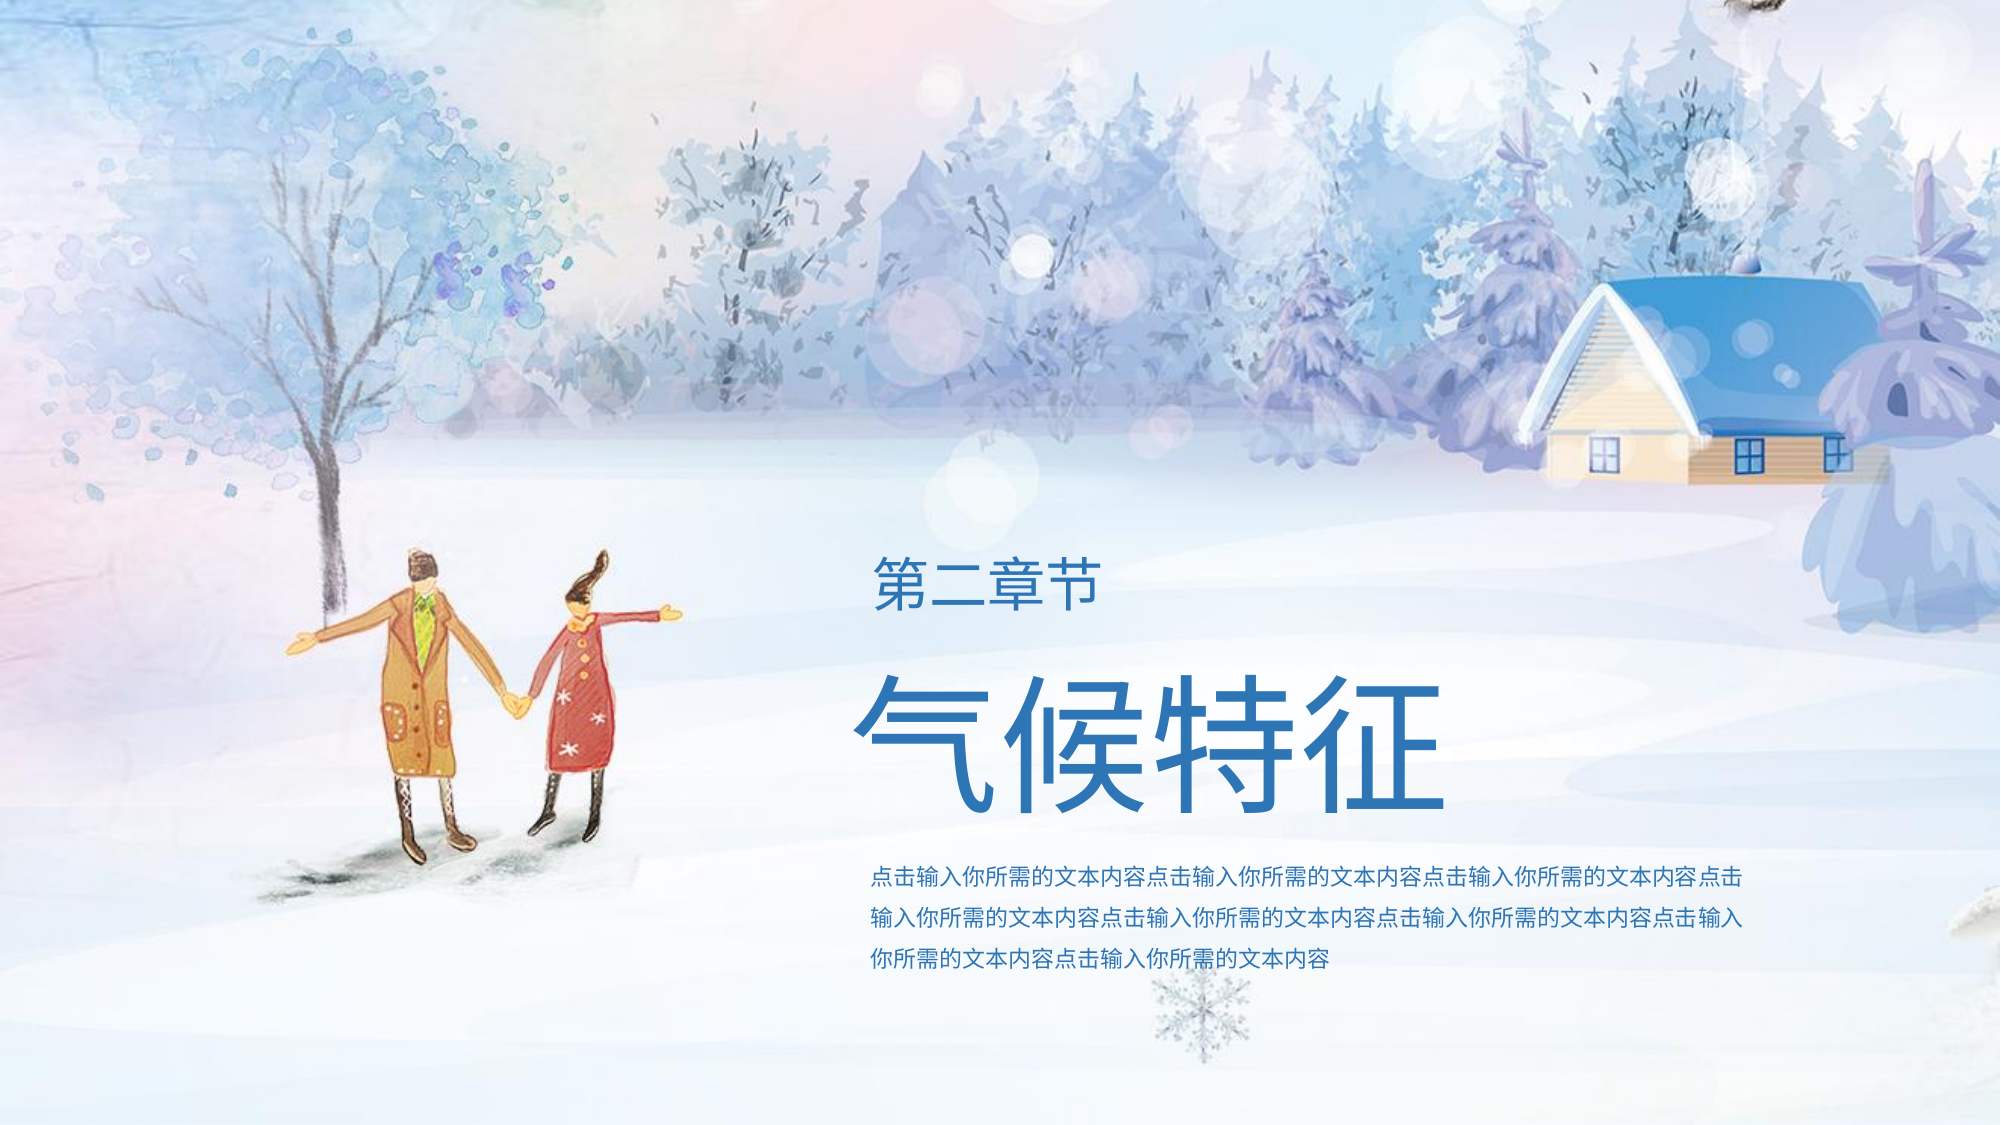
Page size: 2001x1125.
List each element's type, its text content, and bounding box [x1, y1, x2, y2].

text_box 气候特征 [834, 643, 1762, 839]
text_box 第二章节 [856, 541, 1144, 626]
text_box 点击输入你所需的文本内容点击输入你所需的文本内容点击输入你所需的文本内容点击输入你所需的文本内容点击输入你所需的文本内容点击输入你所需的文本内容点击输入你所需的文本内容点击输入你所需的文本内容 [855, 840, 1762, 980]
picture [0, 0, 2000, 1125]
